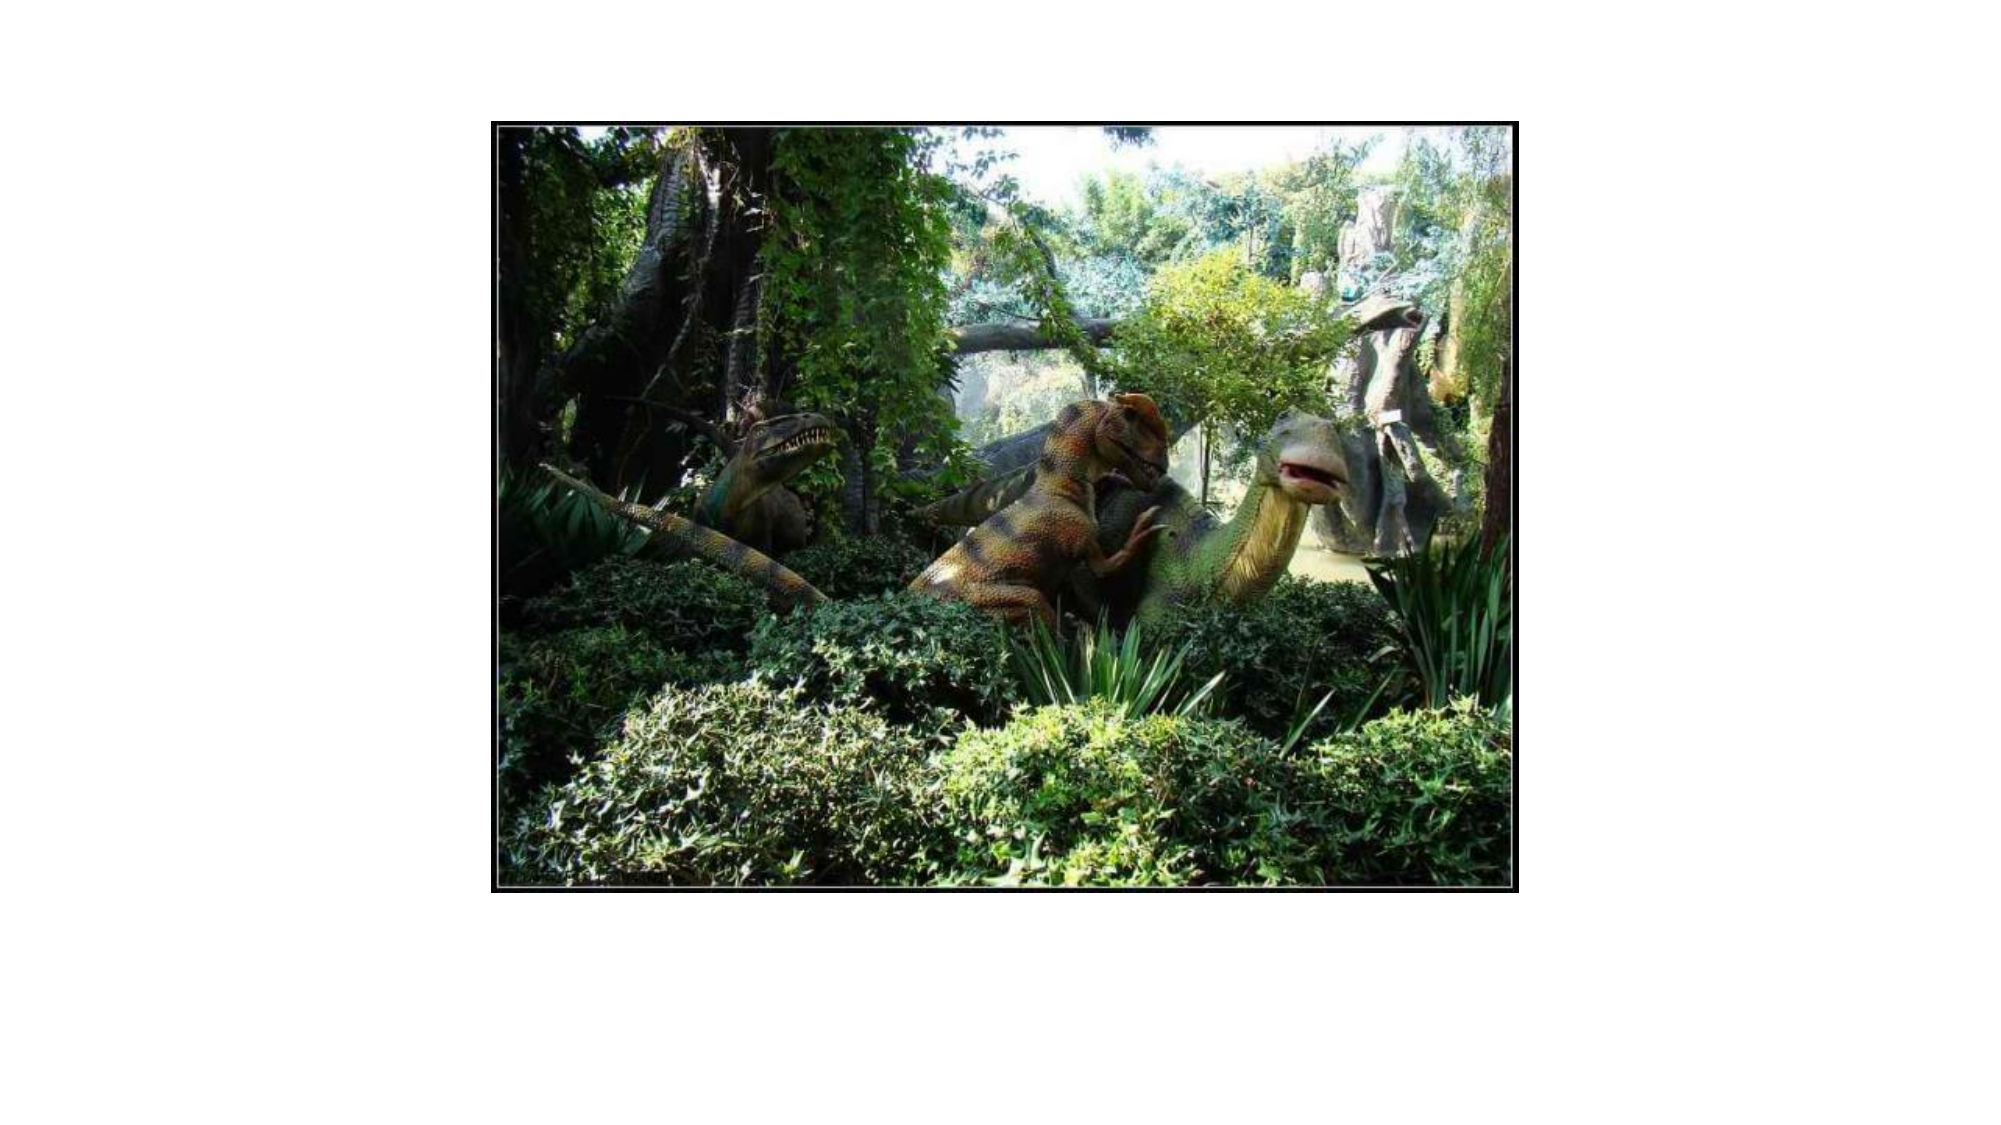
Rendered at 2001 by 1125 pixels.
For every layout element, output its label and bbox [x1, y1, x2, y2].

picture [491, 121, 1519, 893]
